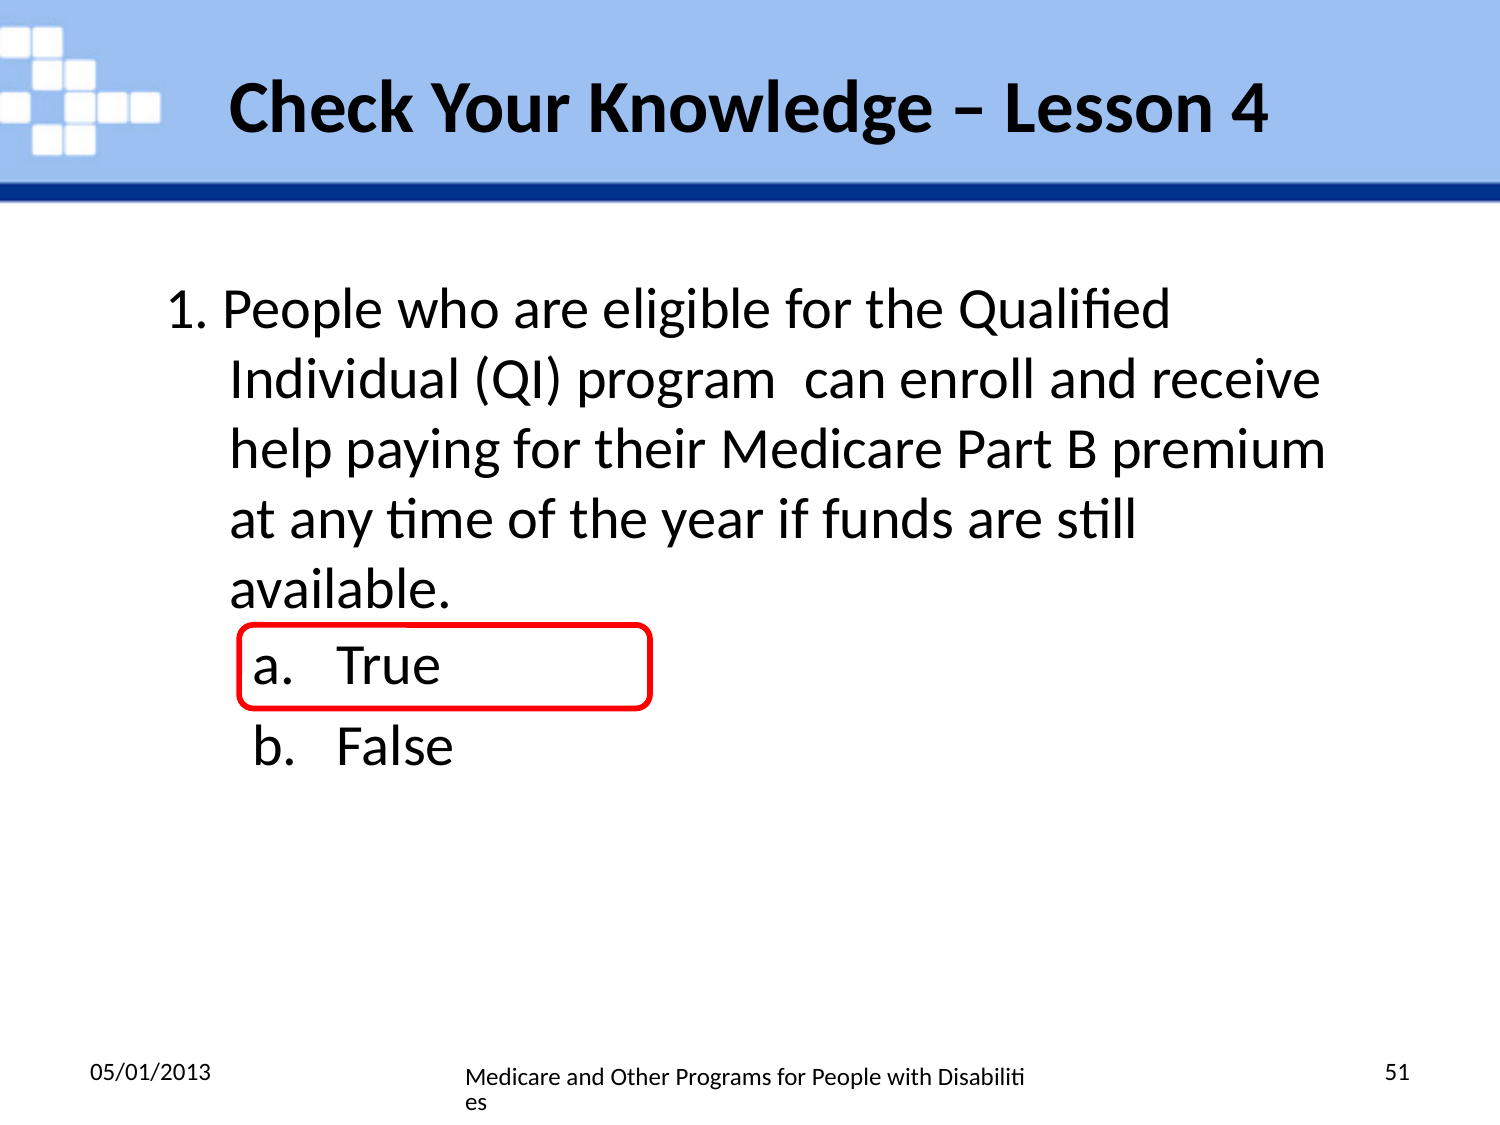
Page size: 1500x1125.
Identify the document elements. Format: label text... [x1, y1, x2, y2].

footer Medicare and Other Programs for People with Disabilities [450, 1050, 1050, 1100]
text_box [237, 622, 653, 711]
list 1. People who are eligible for the Qualified Individual (QI) program can enroll and receive help paying for their Medicare Part B premium at any time of the year if funds are still available. [150, 262, 1350, 1005]
slide_number 51 [1074, 1040, 1425, 1100]
text_box True False [237, 619, 988, 785]
picture [0, 0, 1500, 1125]
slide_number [75, 1040, 425, 1100]
title Check Your Knowledge – Lesson 4 [75, 12, 1425, 193]
